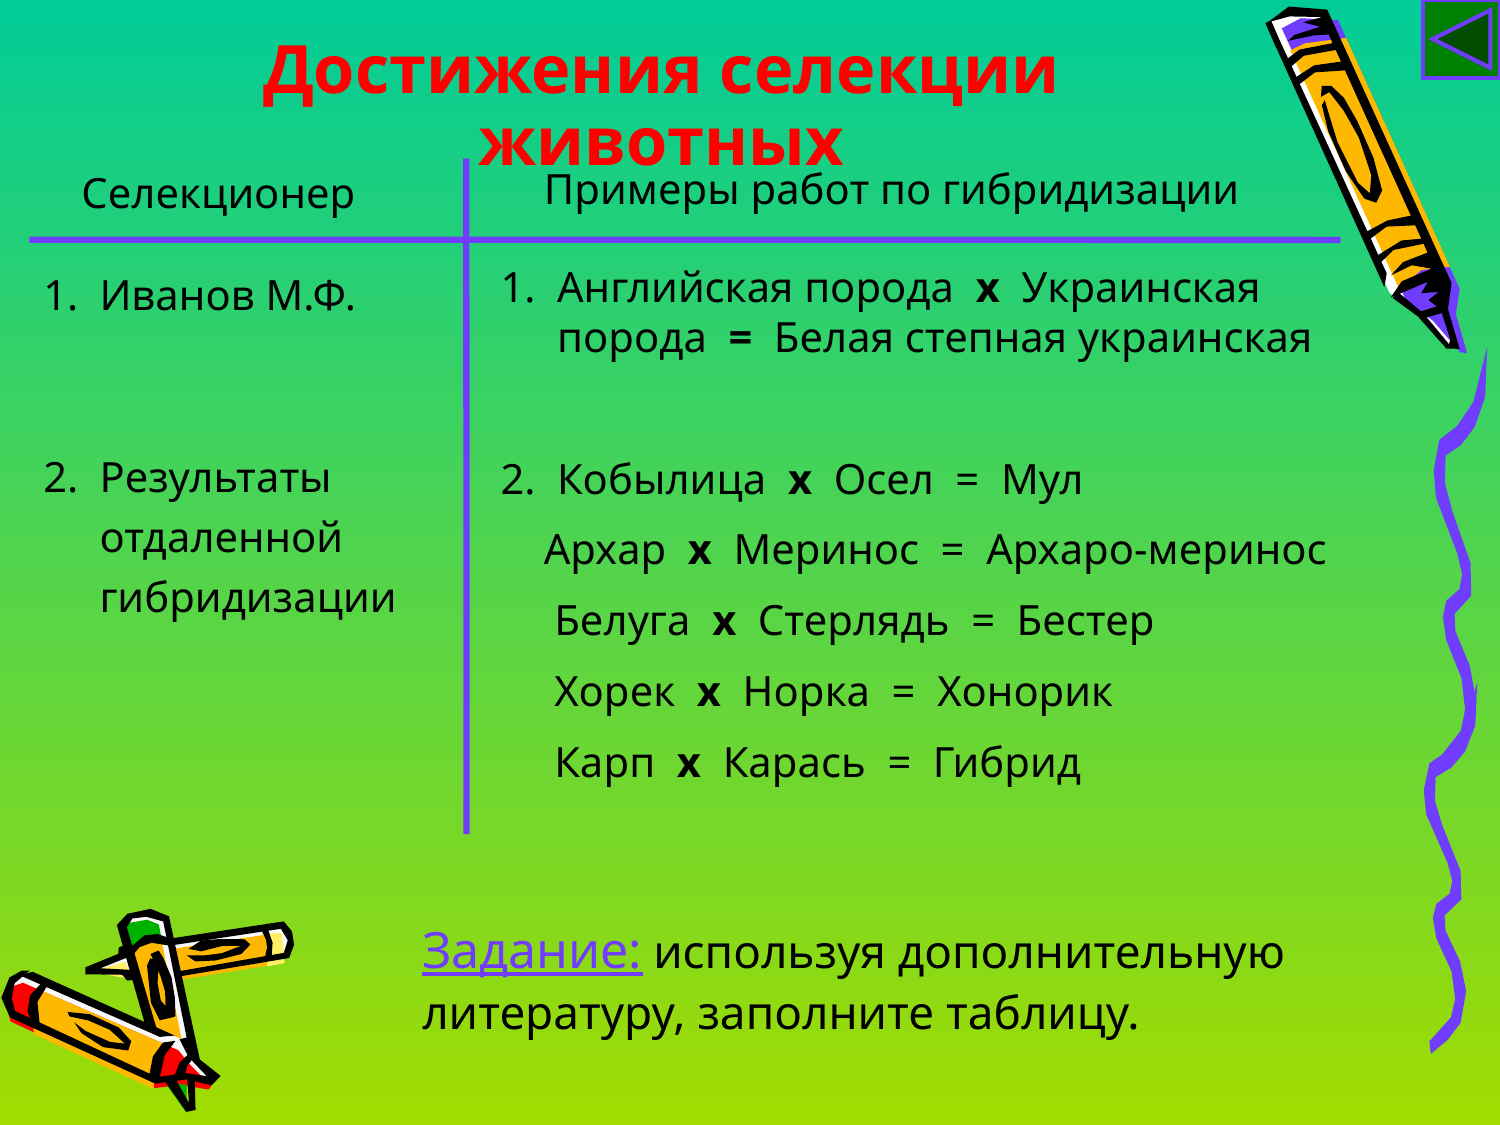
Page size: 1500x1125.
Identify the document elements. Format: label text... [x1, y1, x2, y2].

text_box Английская порода х Украинская порода = Белая степная украинская Кобылица х Осел = Мул Архар х Меринос = Архаро-меринос Белуга х Стерлядь = Бестер Хорек х Норка = Хонорик Карп х Карась = Гибрид [485, 253, 1353, 794]
text_box Иванов М.Ф. Результаты отдаленной гибридизации [28, 241, 472, 628]
text_box Примеры работ по гибридизации [454, 155, 1329, 221]
text_box Задание: используя дополнительную литературу, заполните таблицу. [407, 904, 1335, 1047]
text_box Селекционер [29, 159, 408, 225]
text_box [1423, 0, 1500, 79]
text_box Достижения селекции животных [100, 28, 1223, 188]
